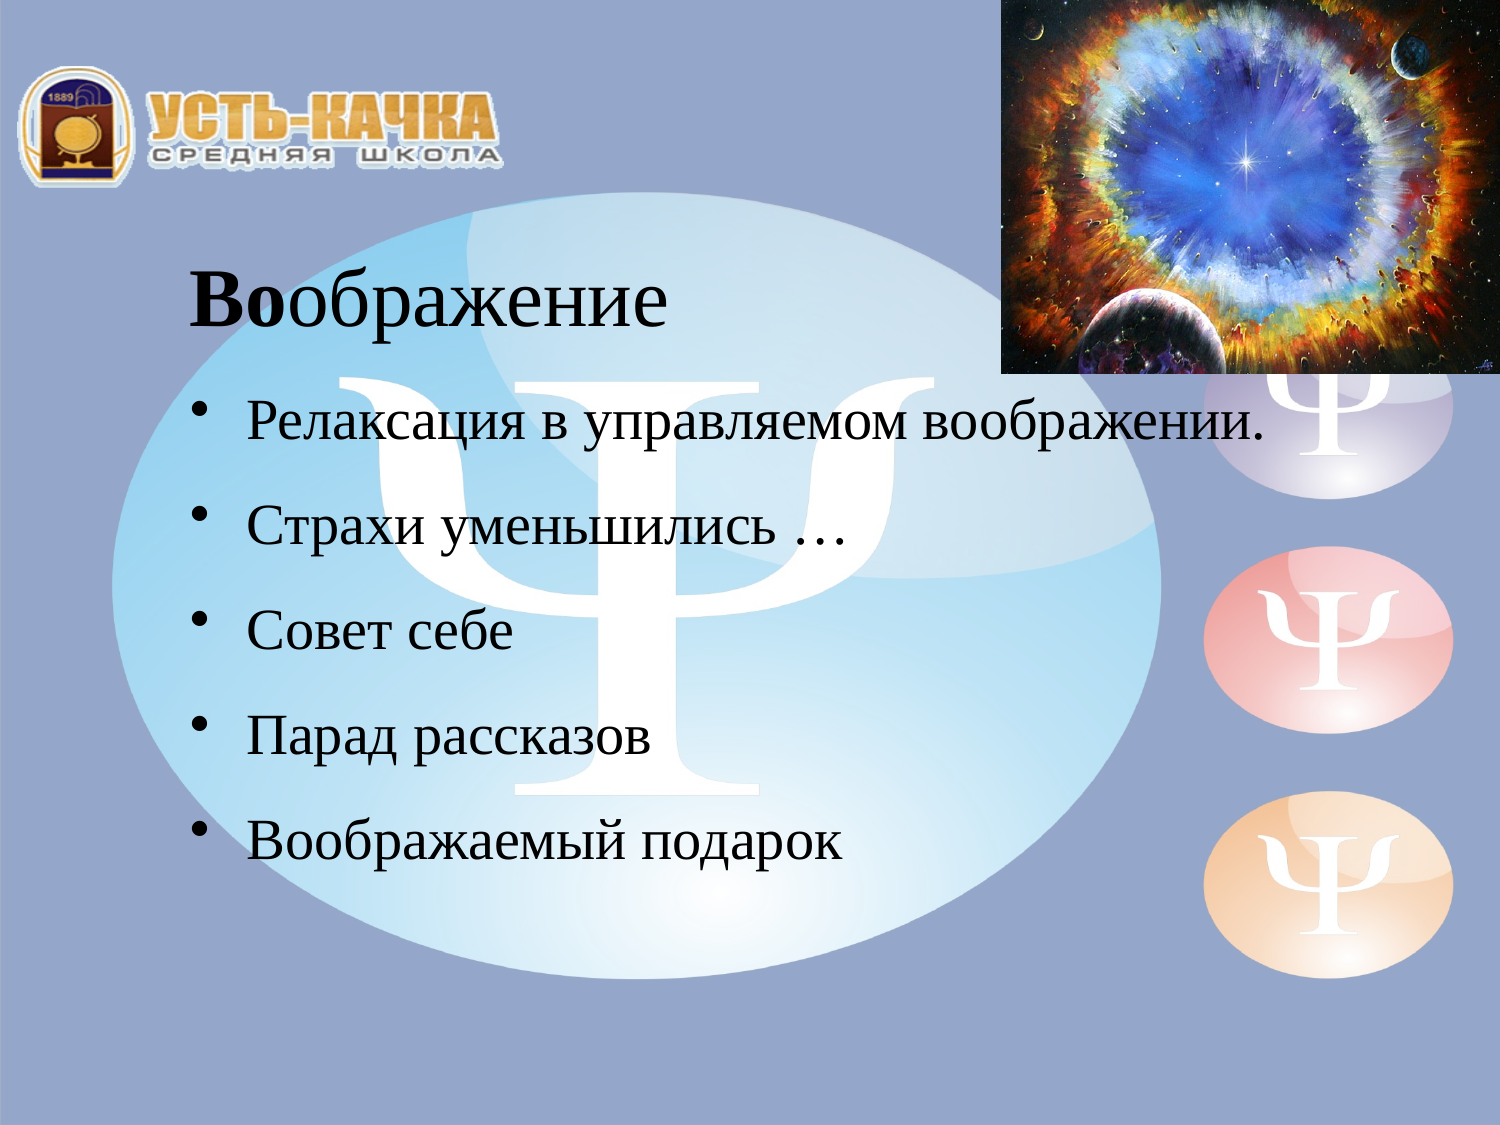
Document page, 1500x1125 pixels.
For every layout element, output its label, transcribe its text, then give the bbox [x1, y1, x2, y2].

list Релаксация в управляемом воображении. Страхи уменьшились … Совет себе Парад рассказов Воображаемый подарок [174, 373, 1376, 1006]
title Воображение [174, 113, 996, 351]
picture [17, 66, 505, 189]
picture [1001, 0, 1500, 374]
